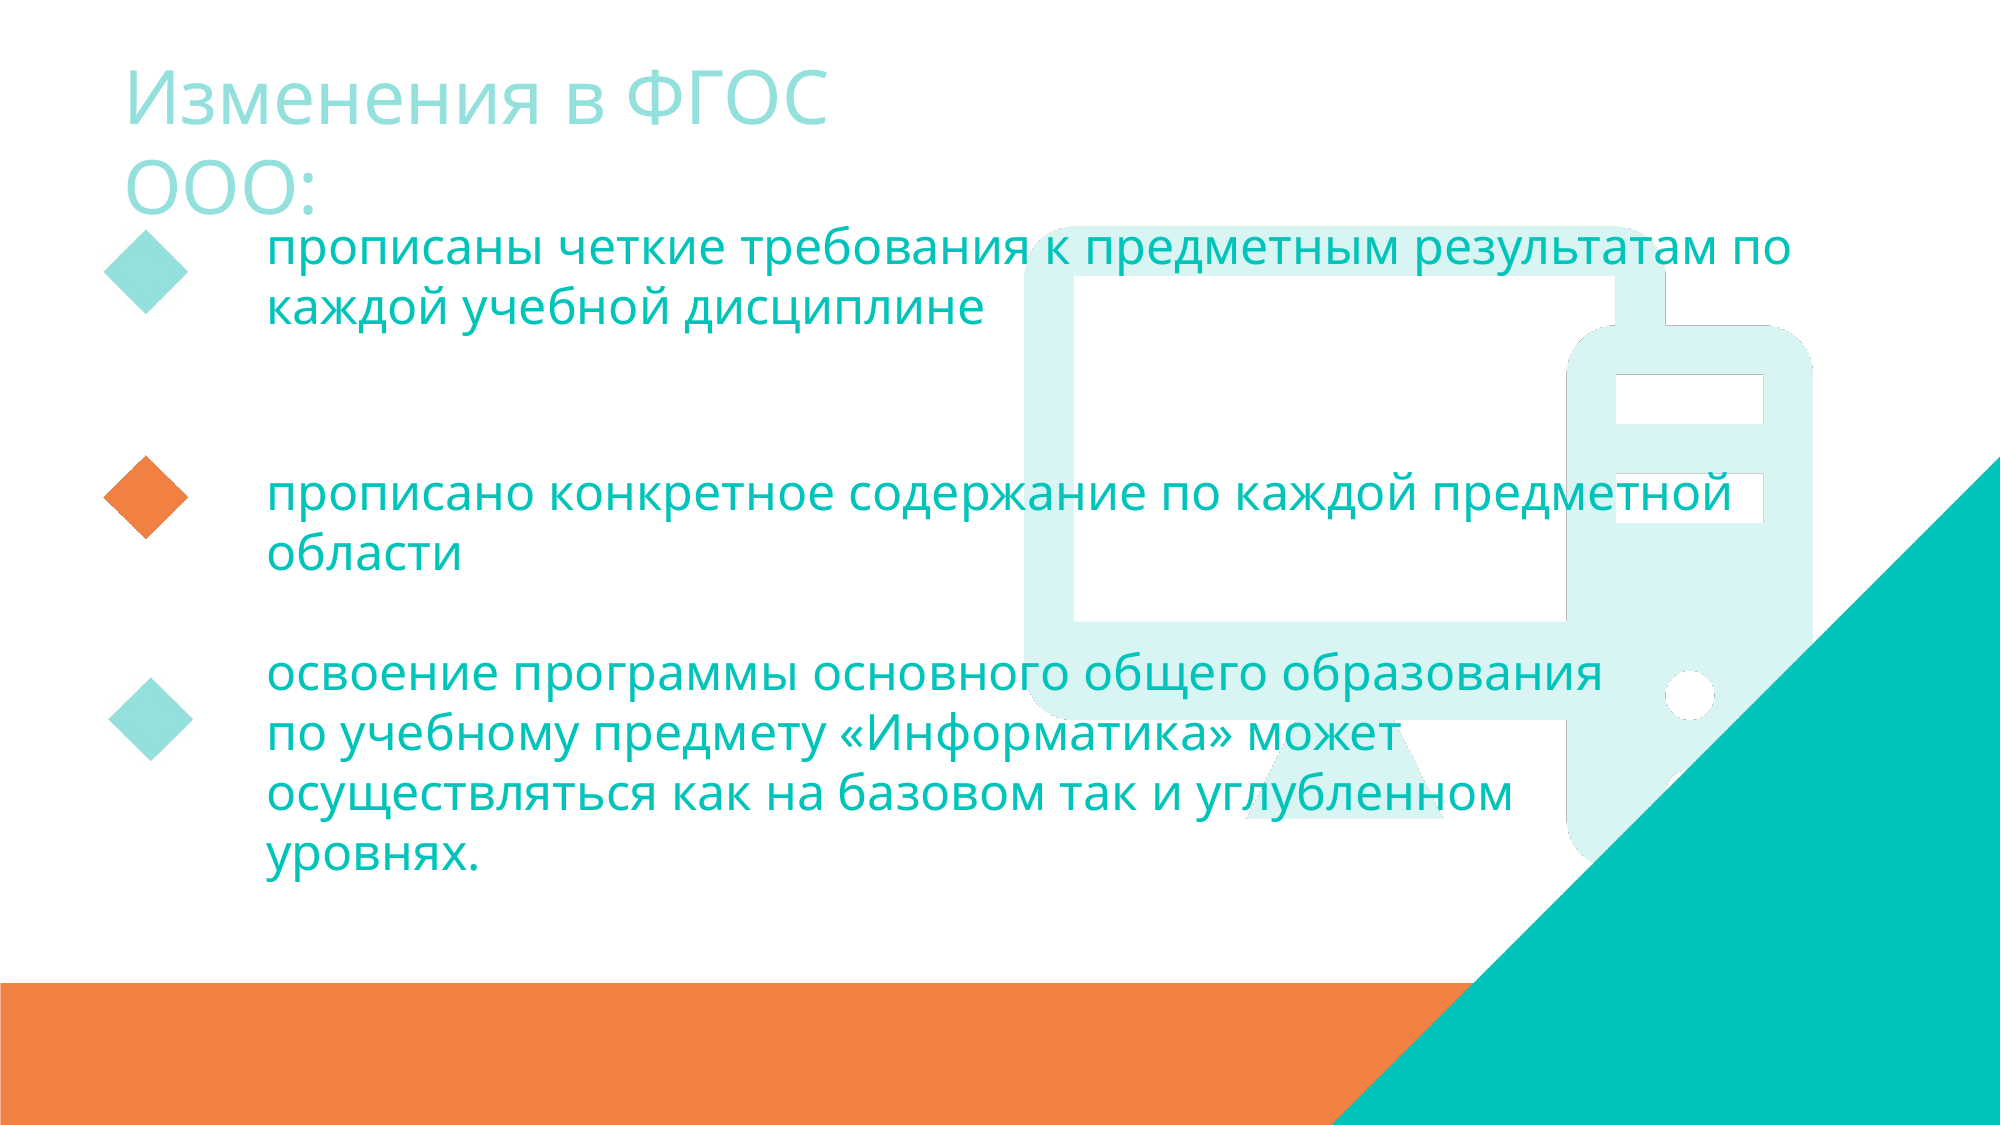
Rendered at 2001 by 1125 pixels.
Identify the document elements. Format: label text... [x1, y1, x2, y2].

picture [0, 226, 2000, 1125]
picture [108, 677, 193, 761]
picture [103, 229, 188, 314]
text_box прописаны четкие требования к предметным результатам по каждой учебной дисциплине [251, 206, 1867, 342]
picture [103, 455, 188, 539]
text_box освоение программы основного общего образования по учебному предмету «Информатика» может осуществляться как на базовом так и углубленном уровнях. [251, 632, 1329, 888]
text_box Изменения в ФГОС ООО: [108, 41, 1042, 237]
text_box прописано конкретное содержание по каждой предметной области [251, 453, 1024, 589]
